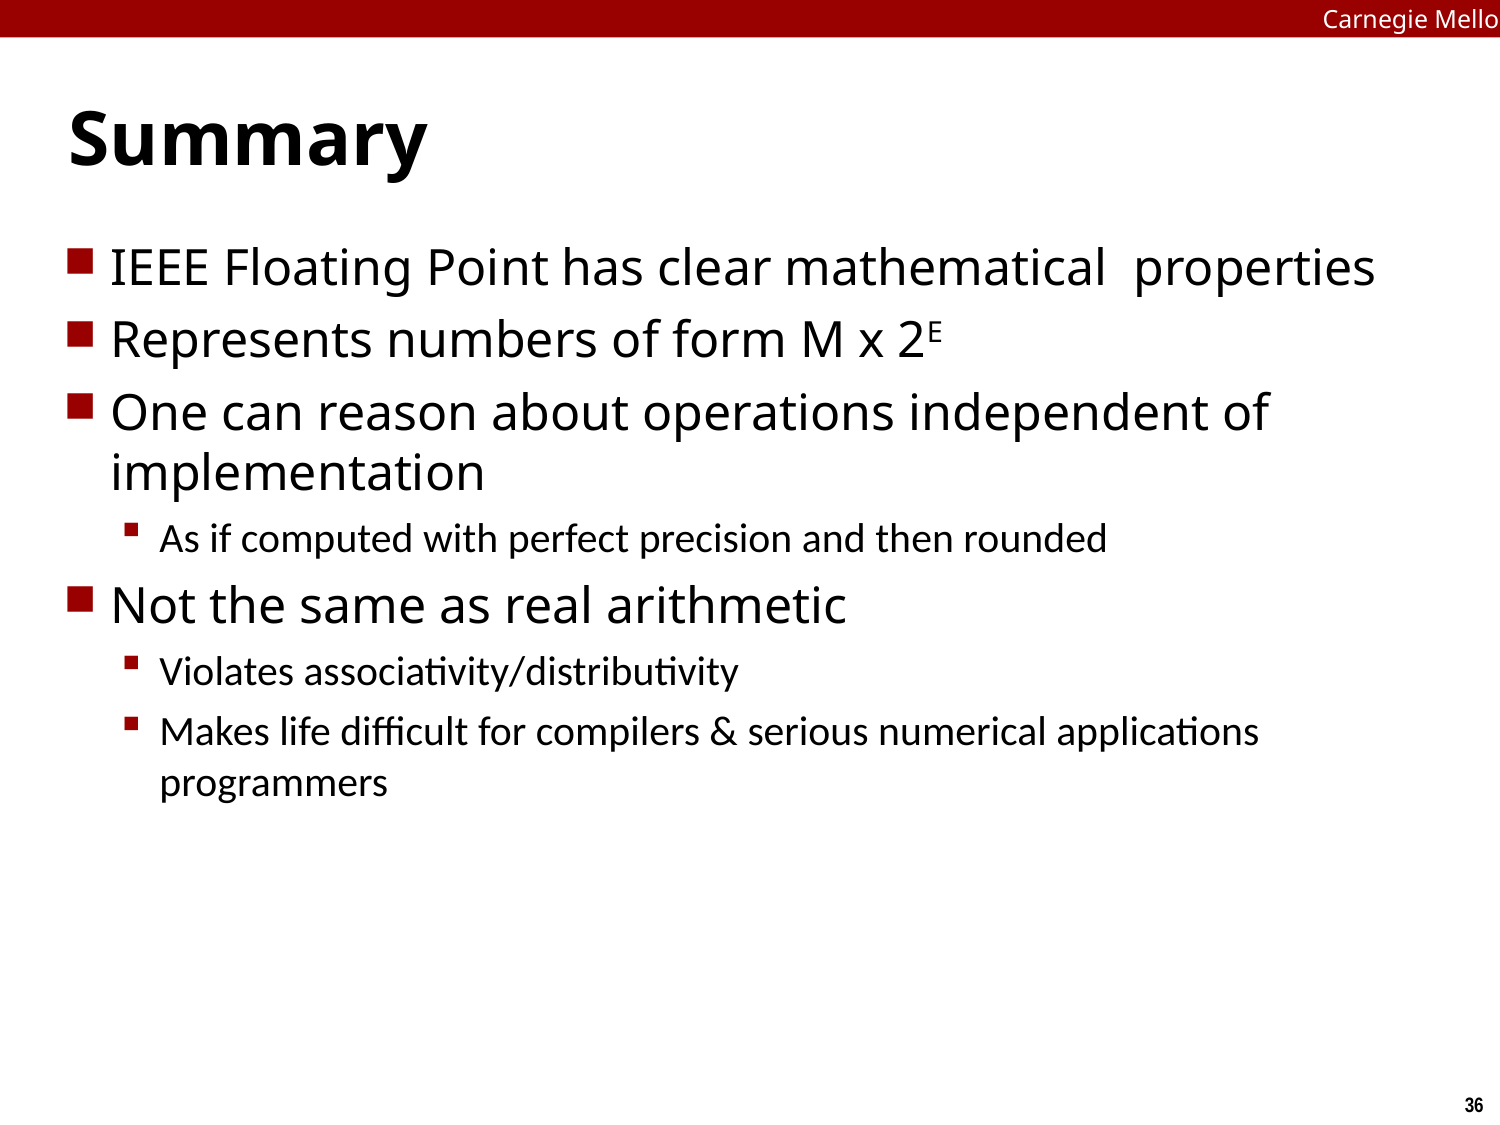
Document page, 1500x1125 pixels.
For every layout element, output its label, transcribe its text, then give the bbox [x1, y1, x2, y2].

title Summary [62, 41, 1438, 228]
list IEEE Floating Point has clear mathematical properties Represents numbers of form M x 2E One can reason about operations independent of implementation As if computed with perfect precision and then rounded Not the same as real arithmetic Violates associativity/distributivity Makes life difficult for compilers & serious numerical applications programmers [62, 228, 1438, 1122]
text_box [0, 0, 1500, 38]
text_box Carnegie Mellon [1322, 3, 1500, 33]
